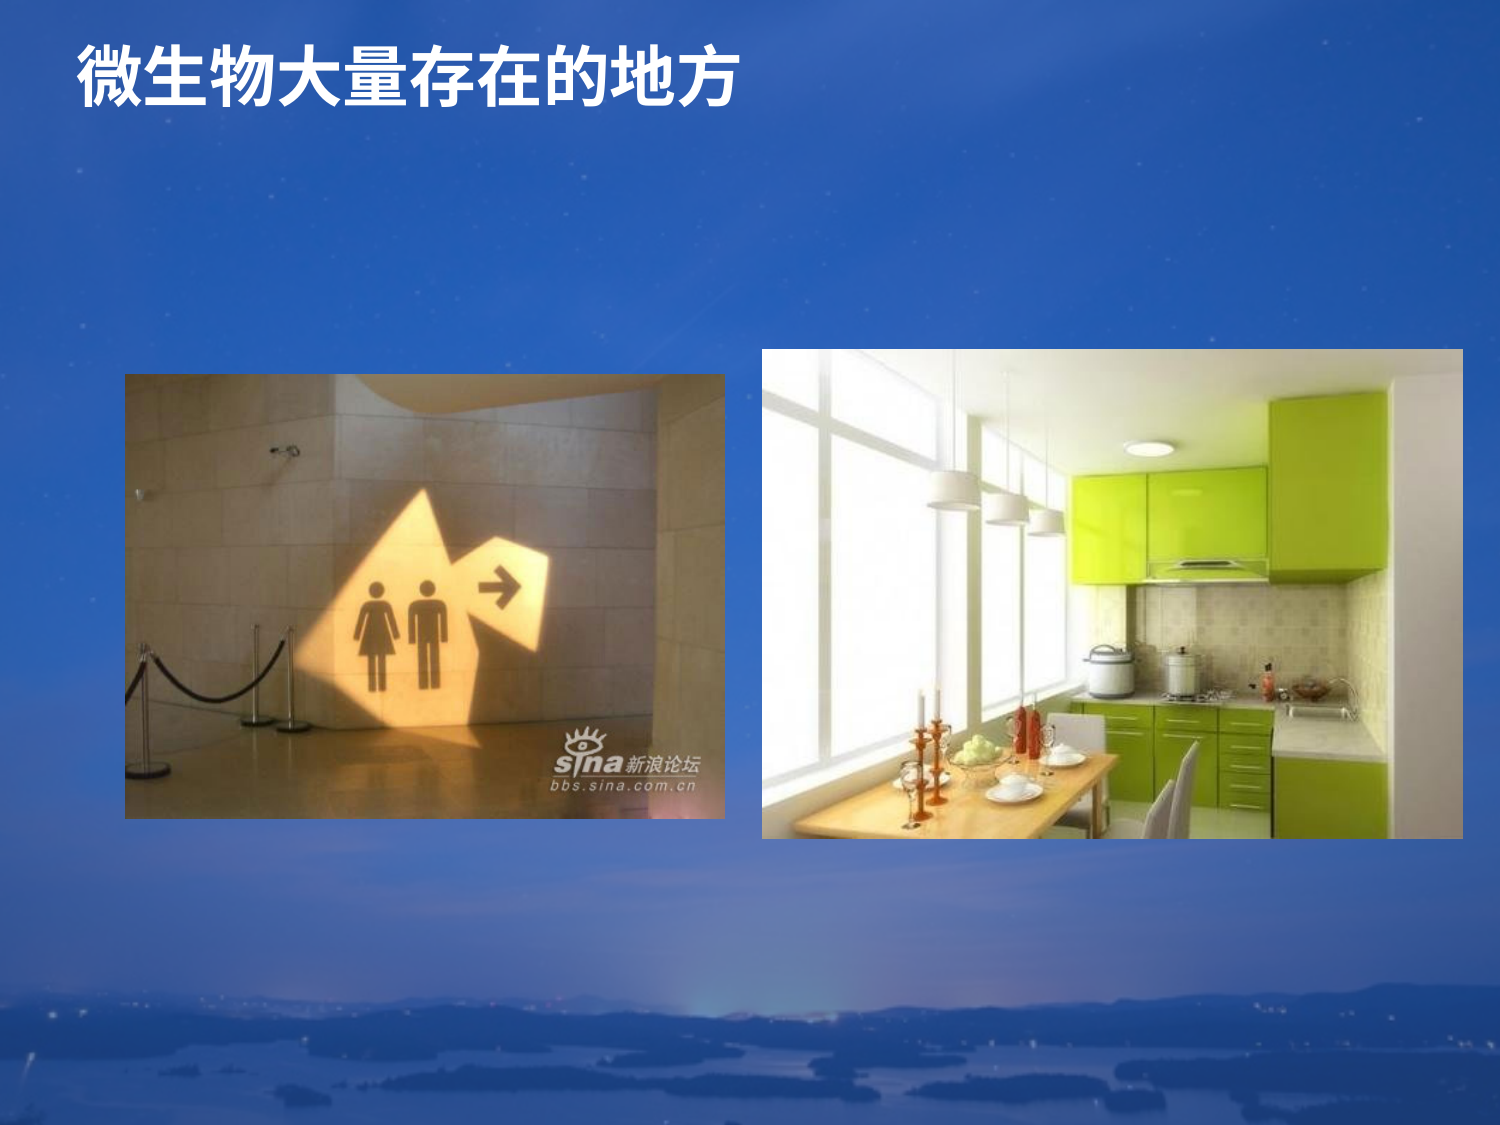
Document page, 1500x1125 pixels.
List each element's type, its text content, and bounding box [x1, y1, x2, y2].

picture [762, 349, 1463, 839]
title 微生物大量存在的地方 [60, 27, 1445, 133]
picture [124, 374, 726, 820]
